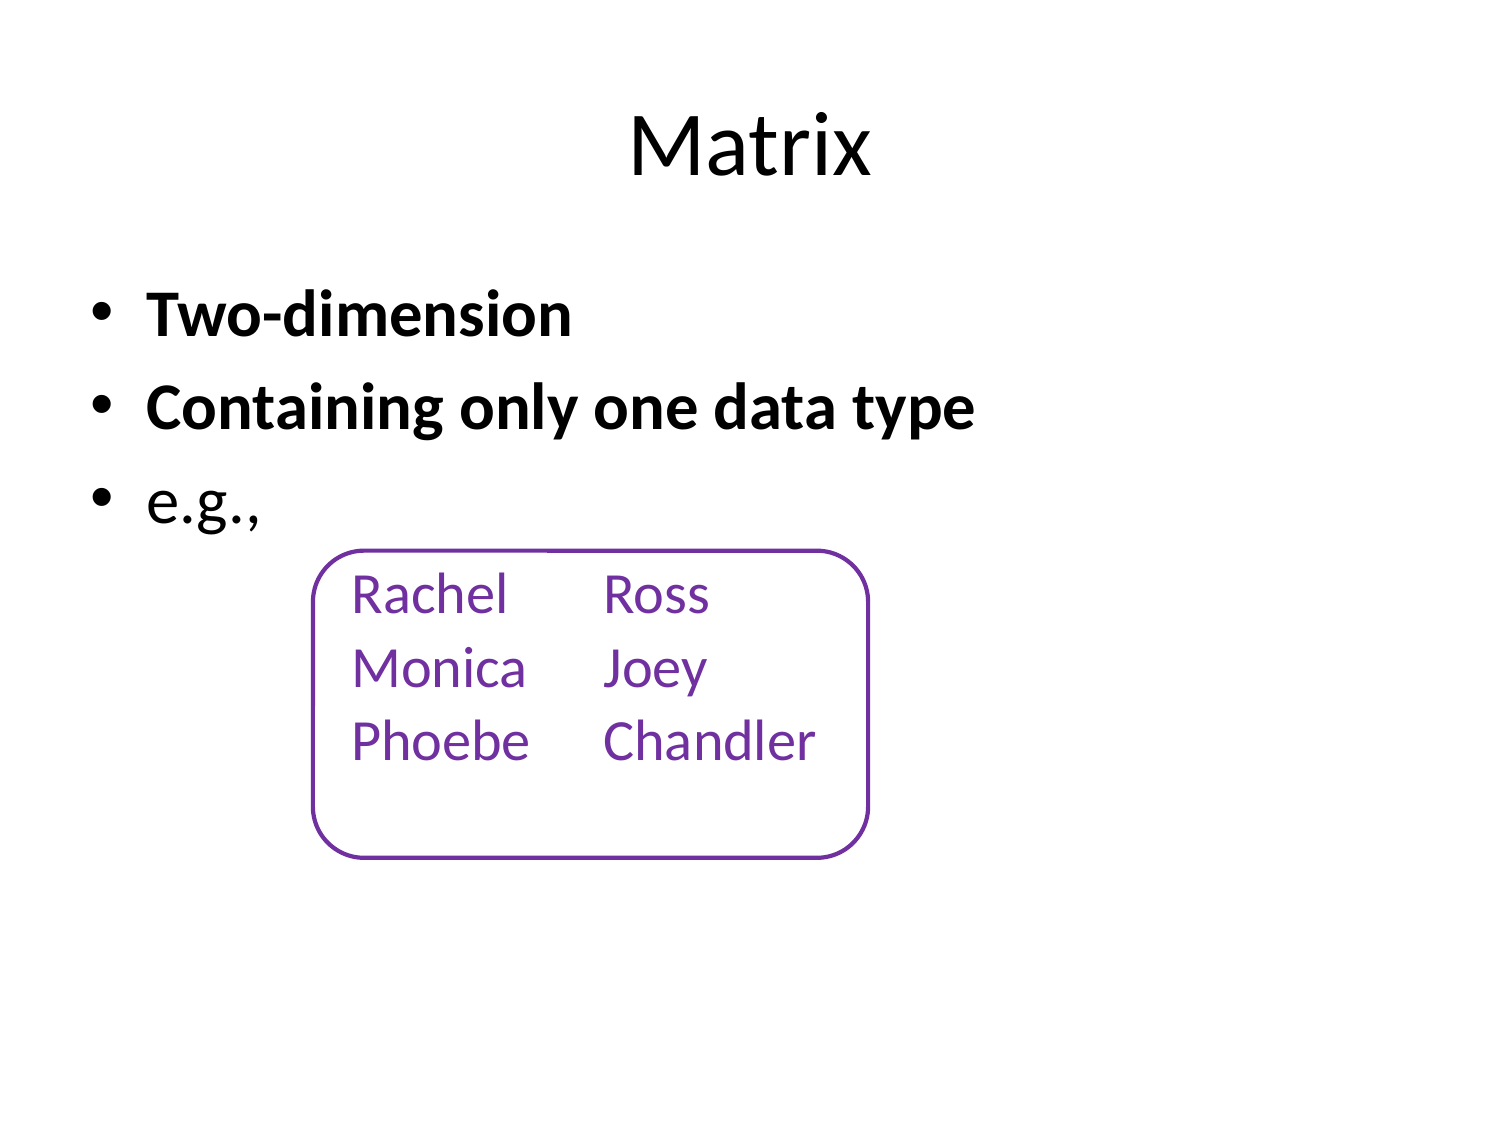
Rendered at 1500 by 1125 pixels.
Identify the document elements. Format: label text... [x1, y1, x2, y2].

list Two-dimension Containing only one data type e.g., [75, 262, 1425, 1005]
title Matrix [75, 45, 1425, 233]
table_cell Phoebe [337, 709, 588, 783]
table_cell Monica [337, 636, 588, 709]
table_header Rachel [337, 563, 588, 636]
table_cell Chandler [588, 709, 840, 783]
table_cell Joey [588, 636, 840, 709]
table_header Ross [588, 563, 840, 636]
text_box [310, 548, 871, 860]
